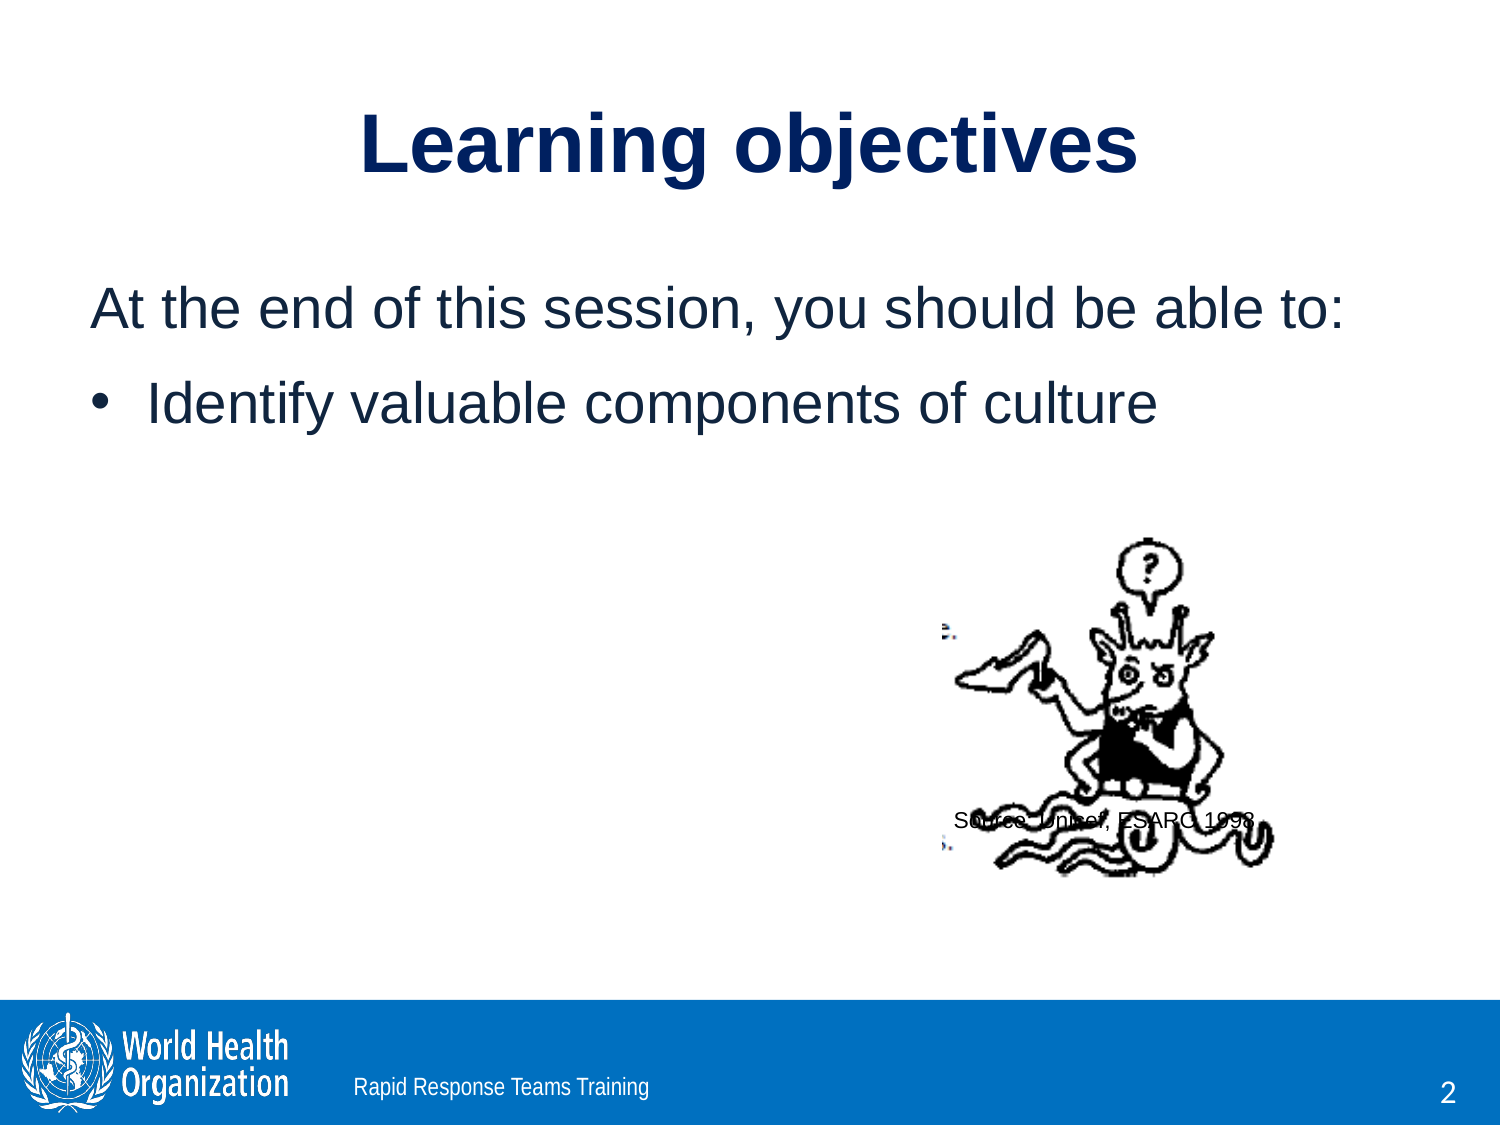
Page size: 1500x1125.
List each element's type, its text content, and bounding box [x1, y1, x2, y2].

list At the end of this session, you should be able to: Identify valuable components of culture [75, 262, 1425, 1005]
picture [941, 514, 1311, 915]
picture [21, 1012, 288, 1113]
title Learning objectives [75, 45, 1425, 233]
